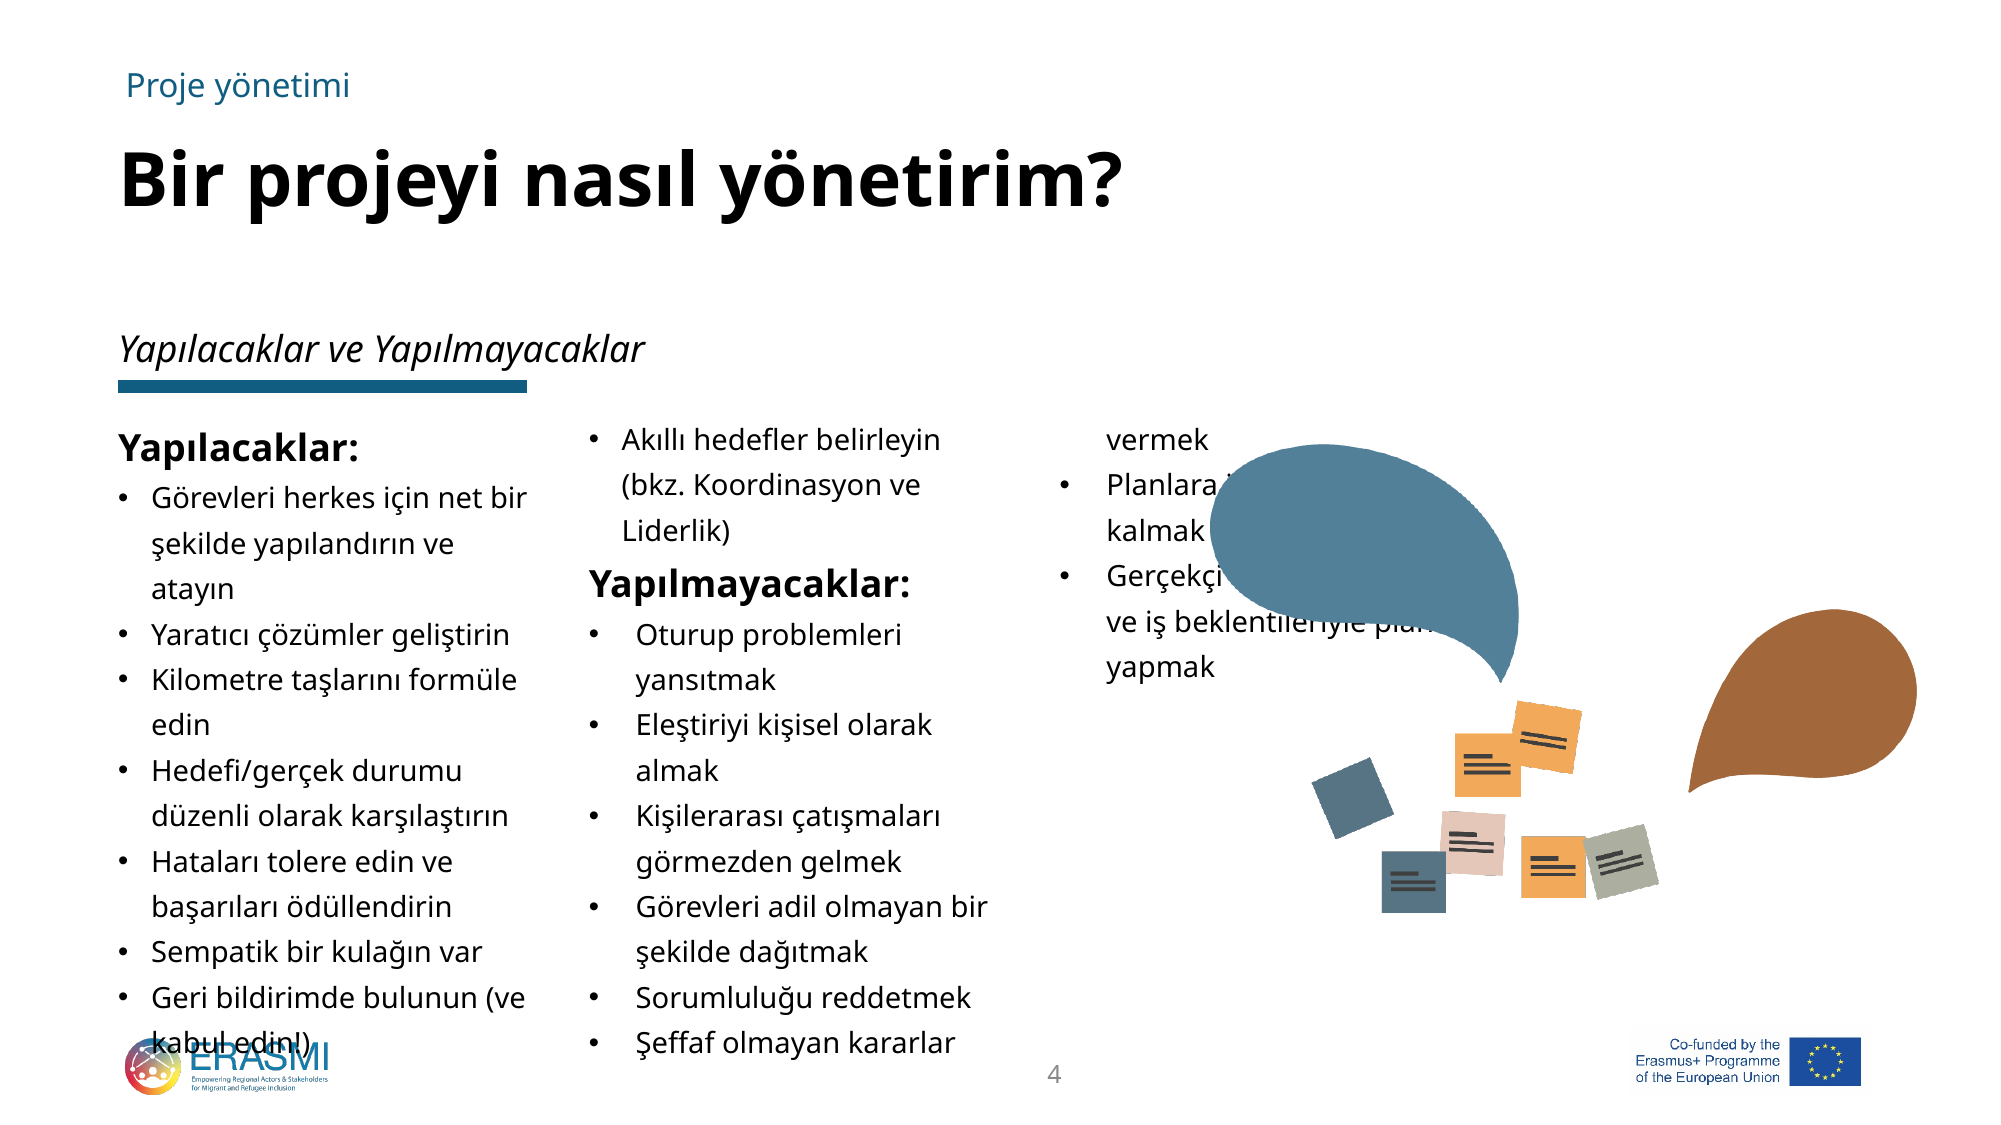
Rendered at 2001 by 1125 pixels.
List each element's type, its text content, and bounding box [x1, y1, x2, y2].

list Yapılacaklar: Görevleri herkes için net bir şekilde yapılandırın ve atayın Yaratıcı çözümler geliştirin Kilometre taşlarını formüle edin Hedefi/gerçek durumu düzenli olarak karşılaştırın Hataları tolere edin ve başarıları ödüllendirin Sempatik bir kulağın var Geri bildirimde bulunun (ve kabul edin!) Akıllı hedefler belirleyin (bkz. Koordinasyon ve Liderlik) Yapılmayacaklar: Oturup problemleri yansıtmak Eleştiriyi kişisel olarak almak Kişilerarası çatışmaları görmezden gelmek Görevleri adil olmayan bir şekilde dağıtmak Sorumluluğu reddetmek Şeffaf olmayan kararlar vermek Planlara inatla bağlı kalmak Gerçekçi olmayan zaman ve iş beklentileriyle plan yapmak [117, 410, 1472, 1105]
picture [1688, 609, 1918, 793]
picture [1210, 444, 1519, 683]
picture [1630, 1025, 1872, 1098]
title Bir projeyi nasıl yönetirim? [117, 138, 1473, 296]
picture [1310, 700, 1659, 913]
list Yapılacaklar ve Yapılmayacaklar [117, 311, 746, 371]
